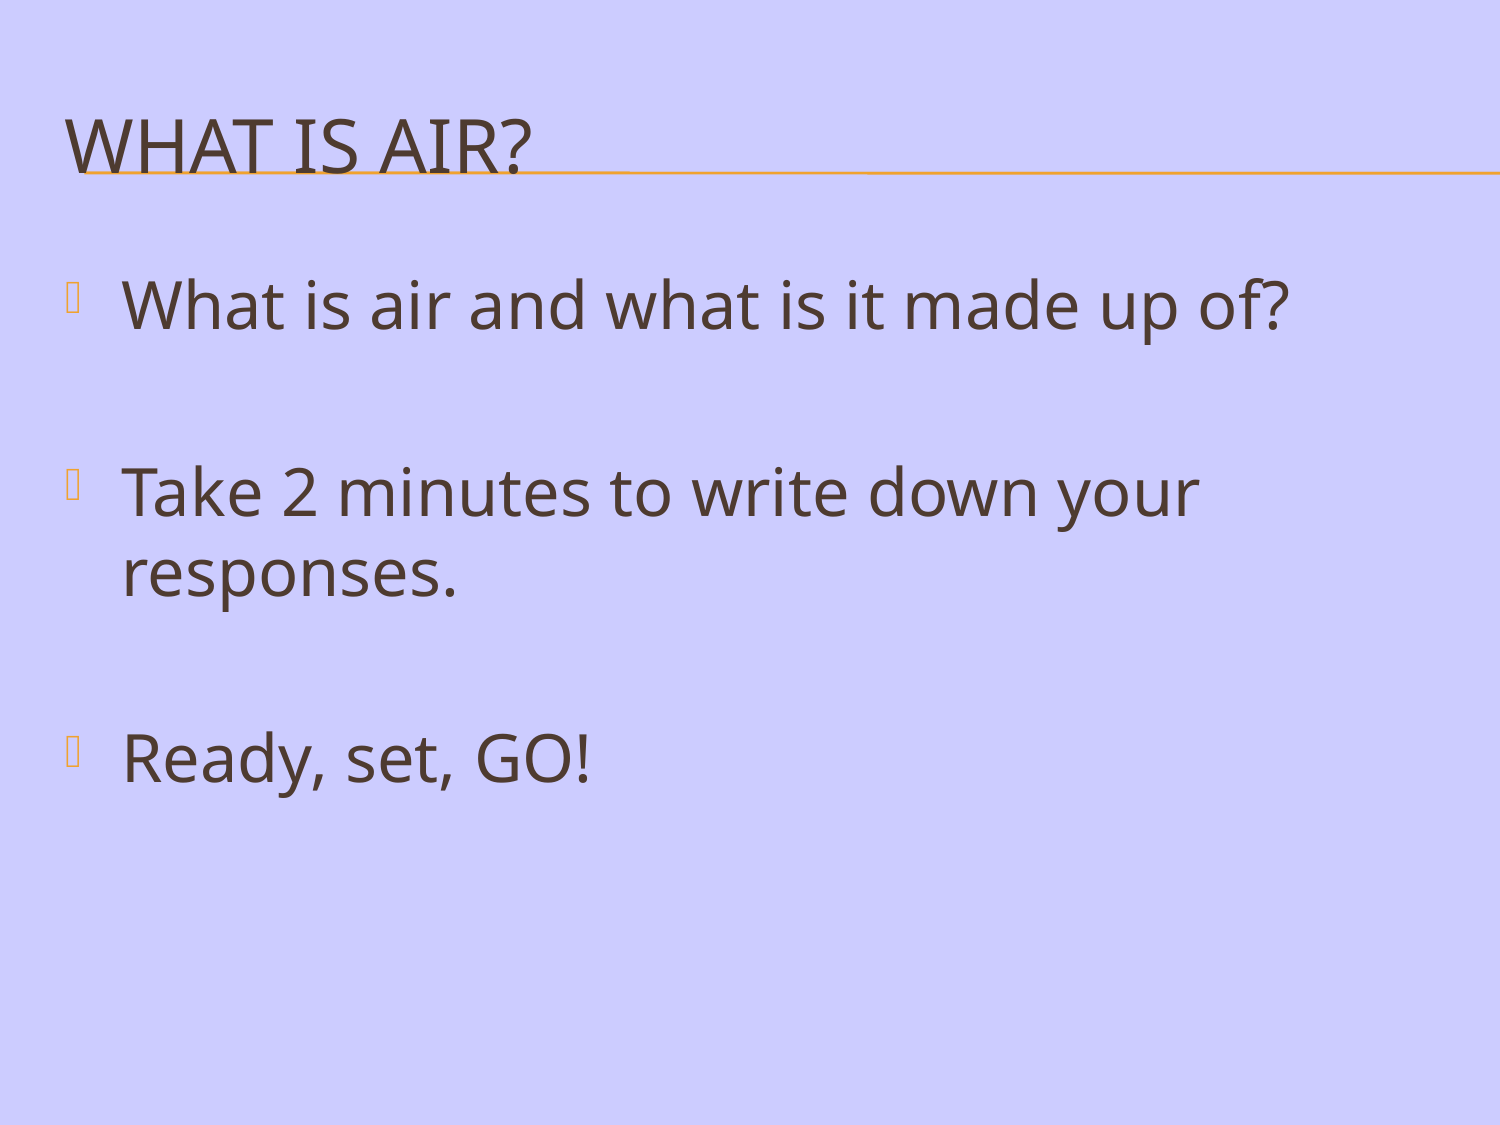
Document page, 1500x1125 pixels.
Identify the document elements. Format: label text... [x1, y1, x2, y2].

title What is Air? [50, 75, 1475, 213]
list What is air and what is it made up of? Take 2 minutes to write down your responses. Ready, set, GO! [49, 254, 1476, 998]
